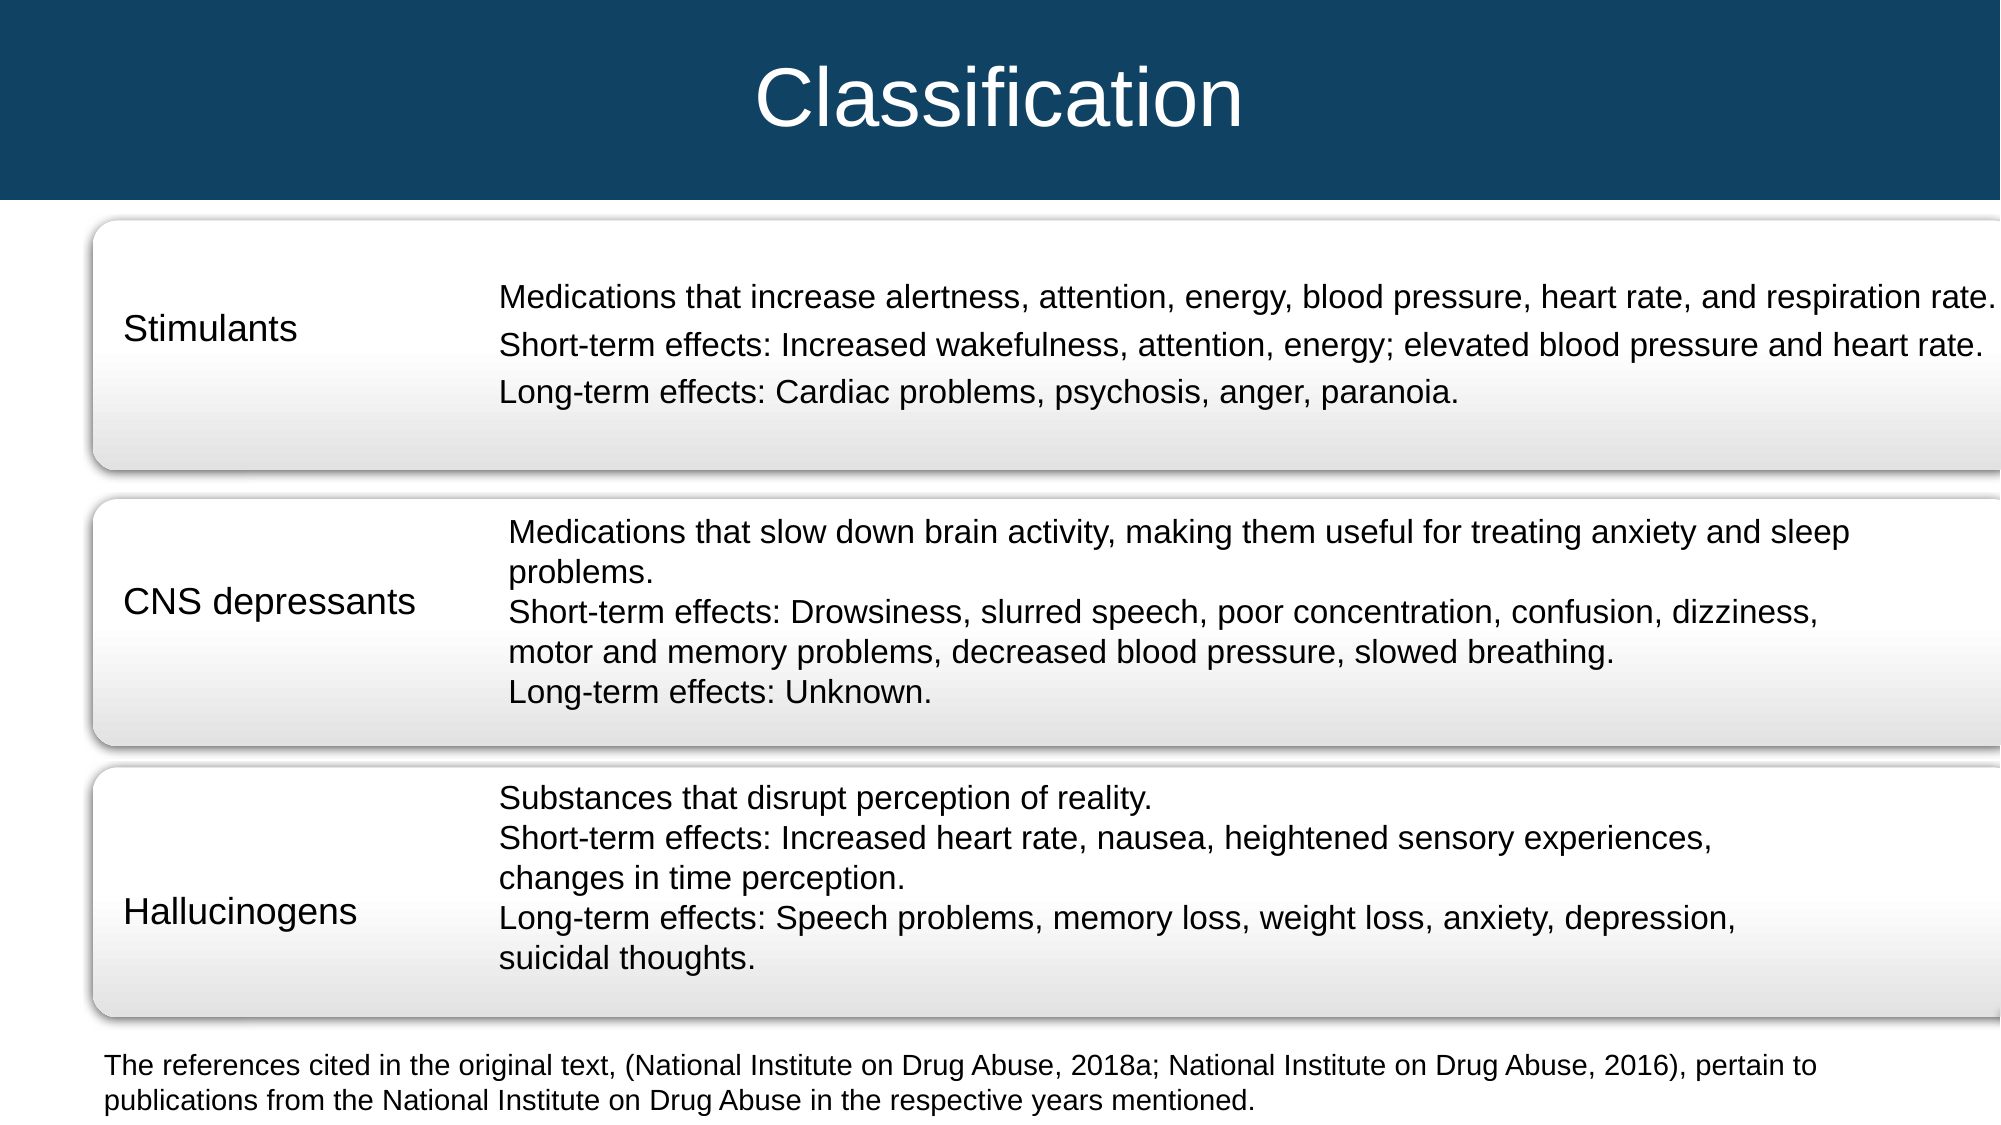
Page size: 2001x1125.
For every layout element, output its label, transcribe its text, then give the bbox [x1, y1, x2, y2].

title Classification [0, 0, 2000, 200]
text_box The references cited in the original text, (National Institute on Drug Abuse, 2018a; National Institute on Drug Abuse, 2016), pertain to publications from the National Institute on Drug Abuse in the respective years mentioned. [89, 1039, 1963, 1124]
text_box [92, 220, 1911, 1035]
